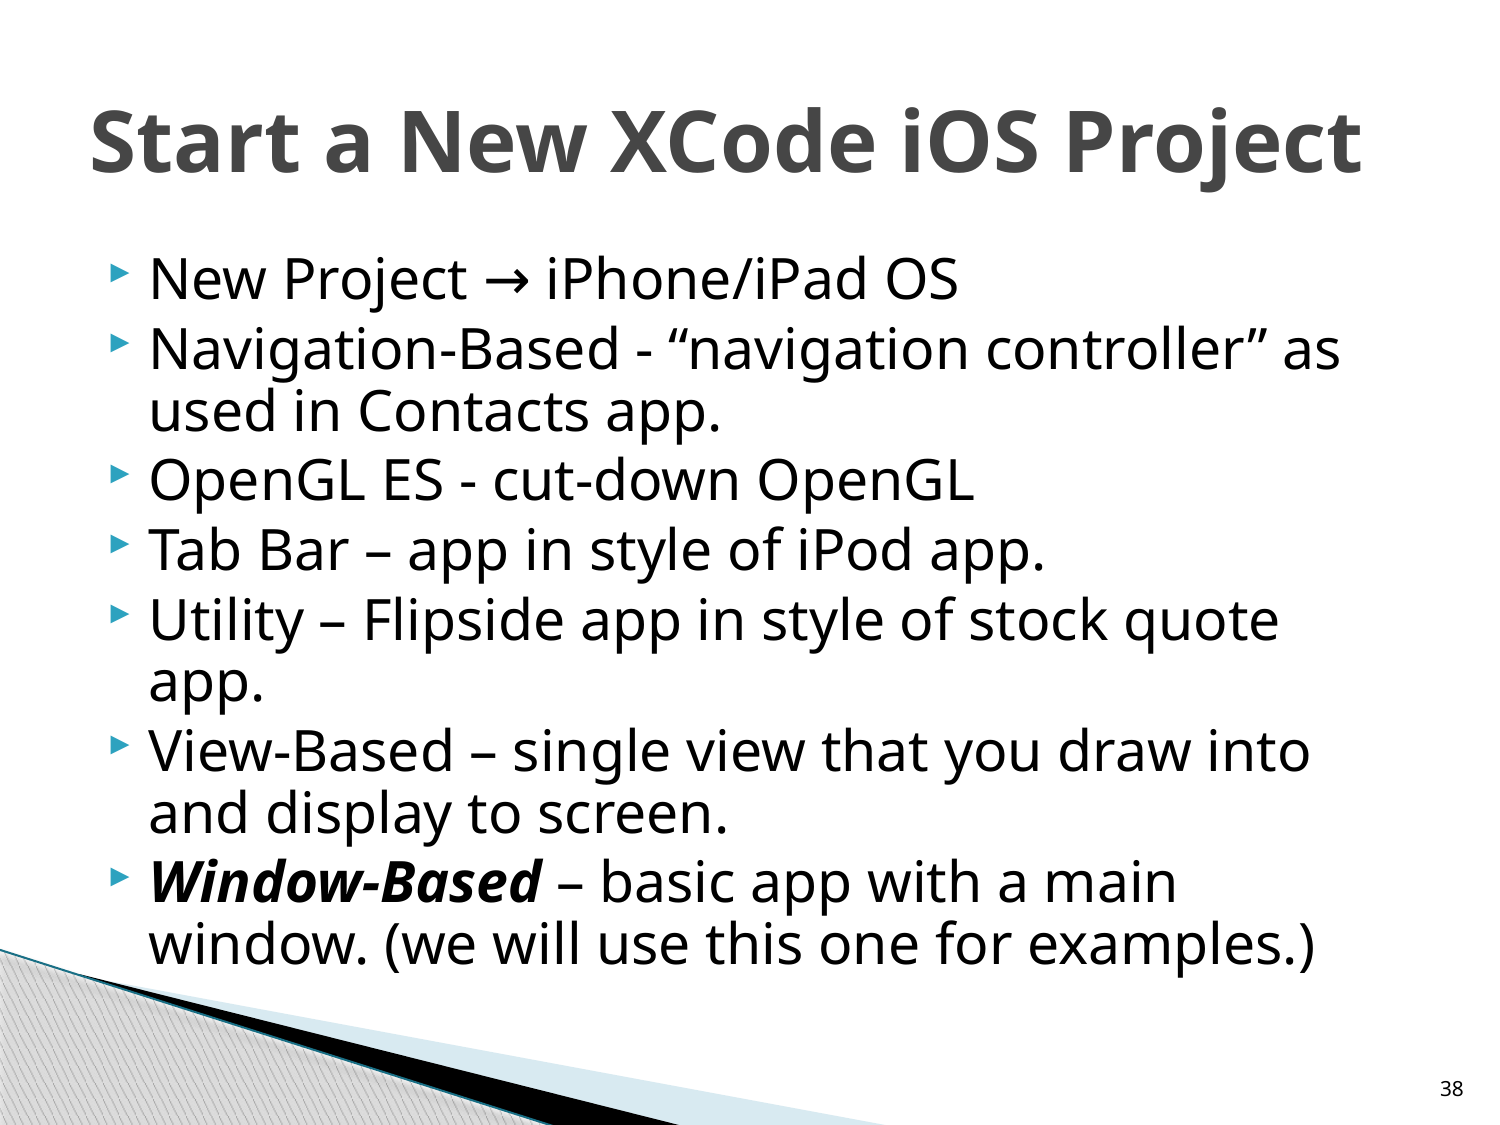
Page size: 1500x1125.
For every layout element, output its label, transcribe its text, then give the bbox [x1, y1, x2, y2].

slide_number 38 [1418, 1051, 1479, 1112]
title Start a New XCode iOS Project [75, 45, 1425, 233]
list New Project → iPhone/iPad OS Navigation-Based - “navigation controller” as used in Contacts app. OpenGL ES - cut-down OpenGL Tab Bar – app in style of iPod app. Utility – Flipside app in style of stock quote app. View-Based – single view that you draw into and display to screen. Window-Based – basic app with a main window. (we will use this one for examples.) [75, 243, 1425, 986]
